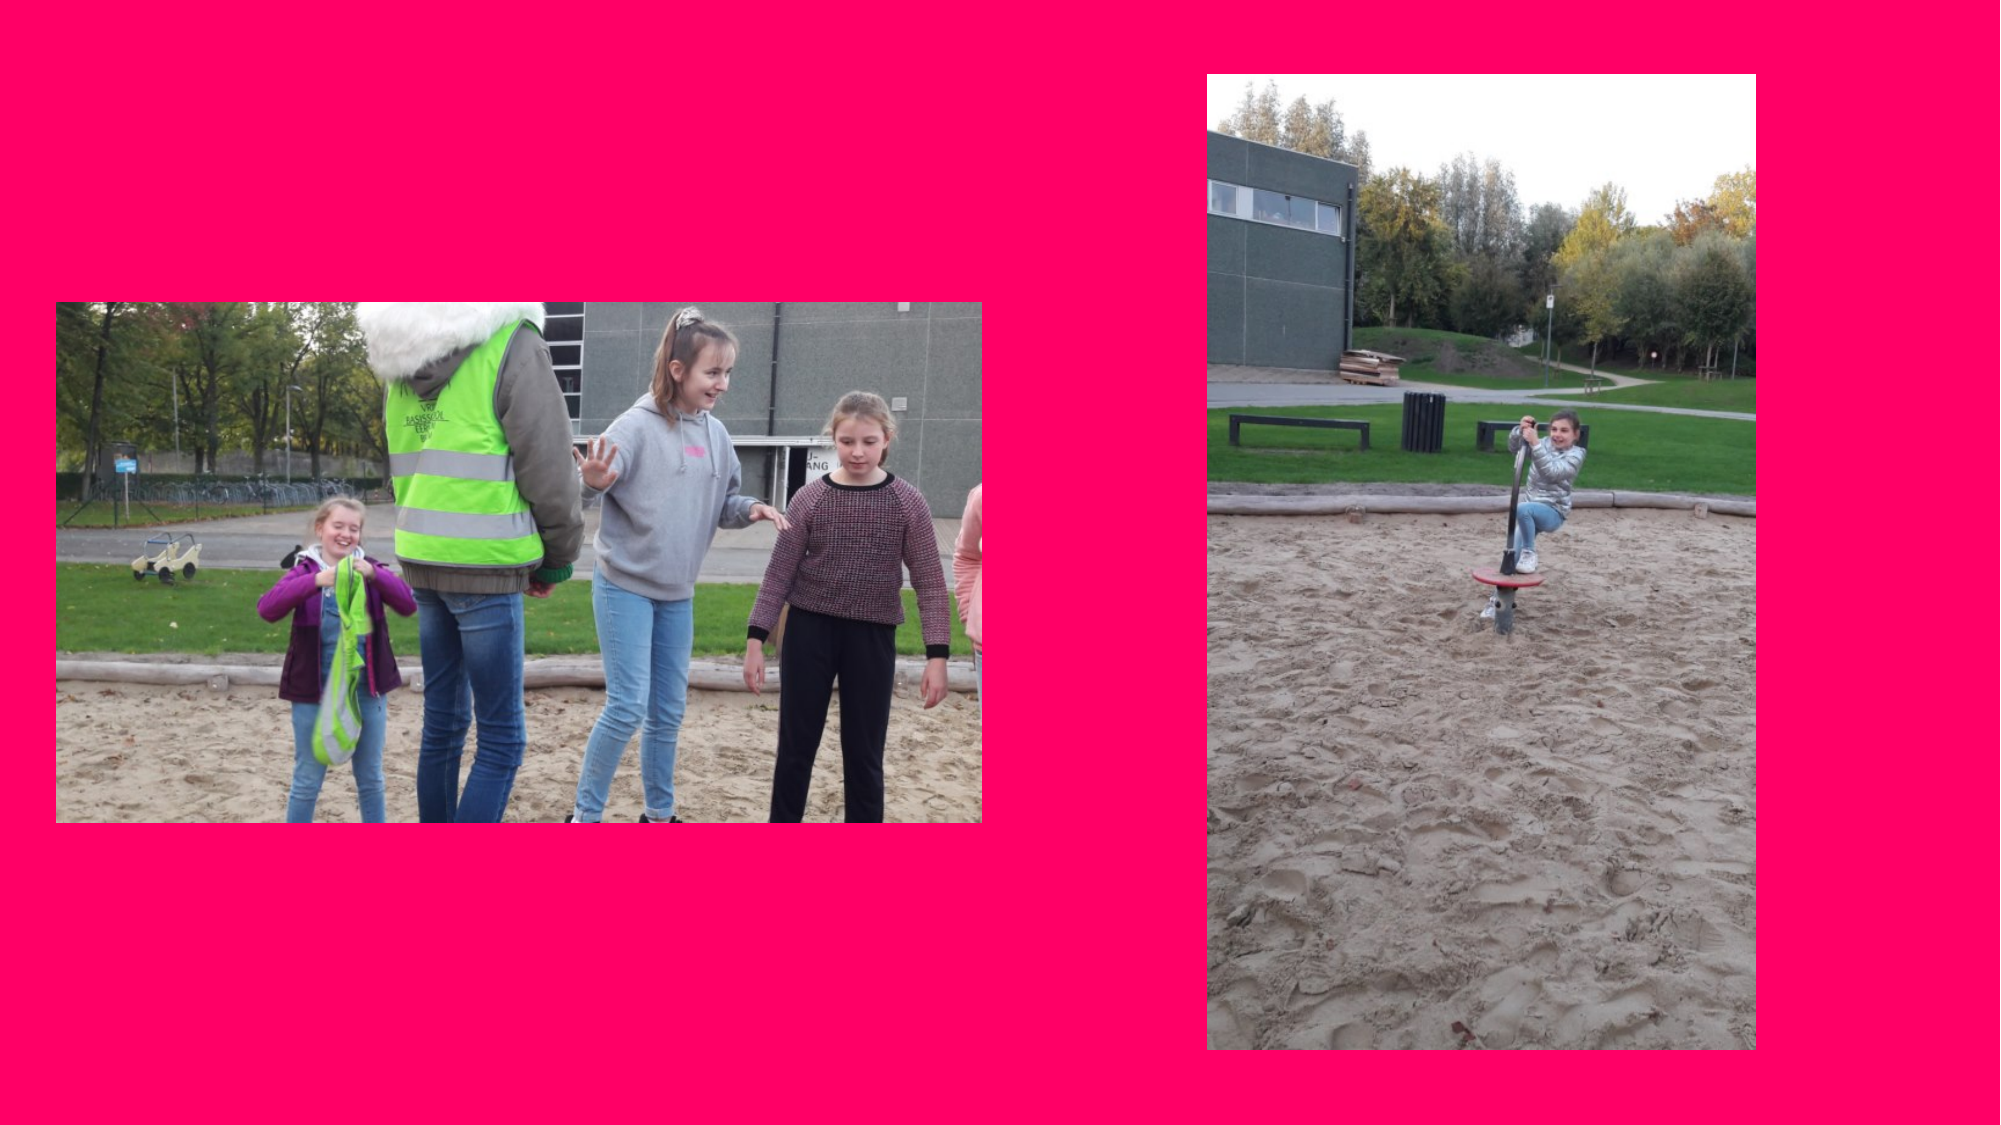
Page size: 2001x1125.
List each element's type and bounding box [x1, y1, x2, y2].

picture [56, 302, 982, 823]
picture [1206, 74, 1756, 1050]
